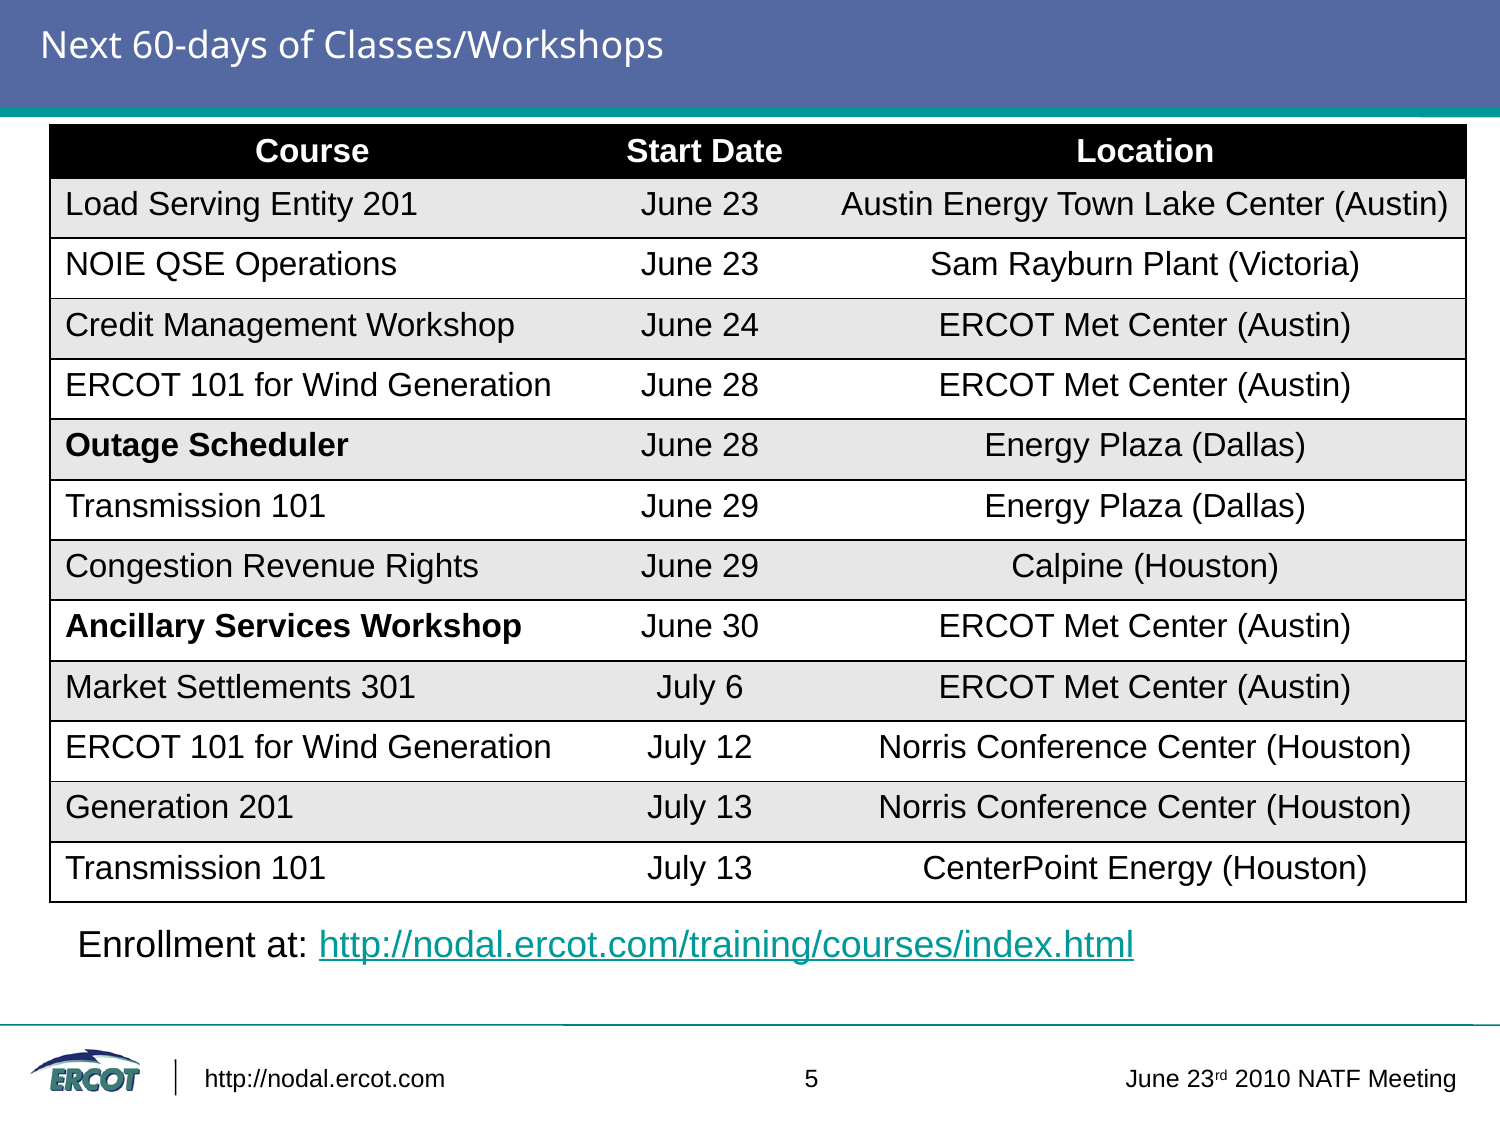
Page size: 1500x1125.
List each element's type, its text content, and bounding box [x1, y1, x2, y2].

table_cell July 13 [575, 782, 825, 841]
table_cell ERCOT 101 for Wind Generation [51, 360, 575, 418]
table_cell Congestion Revenue Rights [51, 541, 575, 599]
table_cell June 29 [575, 541, 825, 599]
table_cell Norris Conference Center (Houston) [825, 782, 1465, 841]
table_cell Energy Plaza (Dallas) [825, 420, 1465, 479]
table_cell NOIE QSE Operations [51, 239, 575, 298]
table_cell Generation 201 [51, 782, 575, 841]
table_cell Outage Scheduler [51, 420, 575, 479]
table_cell June 24 [575, 299, 825, 358]
table_cell June 29 [575, 481, 825, 539]
table_cell ERCOT Met Center (Austin) [825, 299, 1465, 358]
text_box Enrollment at: http://nodal.ercot.com/training/courses/index.html [62, 912, 1225, 973]
table_cell Energy Plaza (Dallas) [825, 481, 1465, 539]
table_cell July 12 [575, 722, 825, 781]
table_cell Calpine (Houston) [825, 541, 1465, 599]
table_cell Austin Energy Town Lake Center (Austin) [825, 179, 1465, 237]
table_cell Transmission 101 [51, 843, 575, 901]
table_cell June 30 [575, 601, 825, 660]
table_cell Sam Rayburn Plant (Victoria) [825, 239, 1465, 298]
table_cell June 23 [575, 179, 825, 237]
table_cell ERCOT 101 for Wind Generation [51, 722, 575, 781]
table_header Location [825, 126, 1465, 177]
table_header Course [51, 126, 575, 177]
table_cell June 28 [575, 360, 825, 418]
table_cell CenterPoint Energy (Houston) [825, 843, 1465, 901]
table_cell ERCOT Met Center (Austin) [825, 662, 1465, 720]
table_cell July 6 [575, 662, 825, 720]
table_cell ERCOT Met Center (Austin) [825, 601, 1465, 660]
table_cell Credit Management Workshop [51, 299, 575, 358]
table_cell ERCOT Met Center (Austin) [825, 360, 1465, 418]
picture [24, 1041, 145, 1107]
table_cell Market Settlements 301 [51, 662, 575, 720]
table_cell Transmission 101 [51, 481, 575, 539]
table_cell Load Serving Entity 201 [51, 179, 575, 237]
table_cell June 23 [575, 239, 825, 298]
table_cell Ancillary Services Workshop [51, 601, 575, 660]
table_cell June 28 [575, 420, 825, 479]
footer http://nodal.ercot.com 5 June 23rd 2010 NATF Meeting [189, 1054, 1476, 1125]
title Next 60-days of Classes/Workshops [24, 0, 1500, 87]
table_cell Norris Conference Center (Houston) [825, 722, 1465, 781]
table_cell July 13 [575, 843, 825, 901]
table_header Start Date [575, 126, 825, 177]
